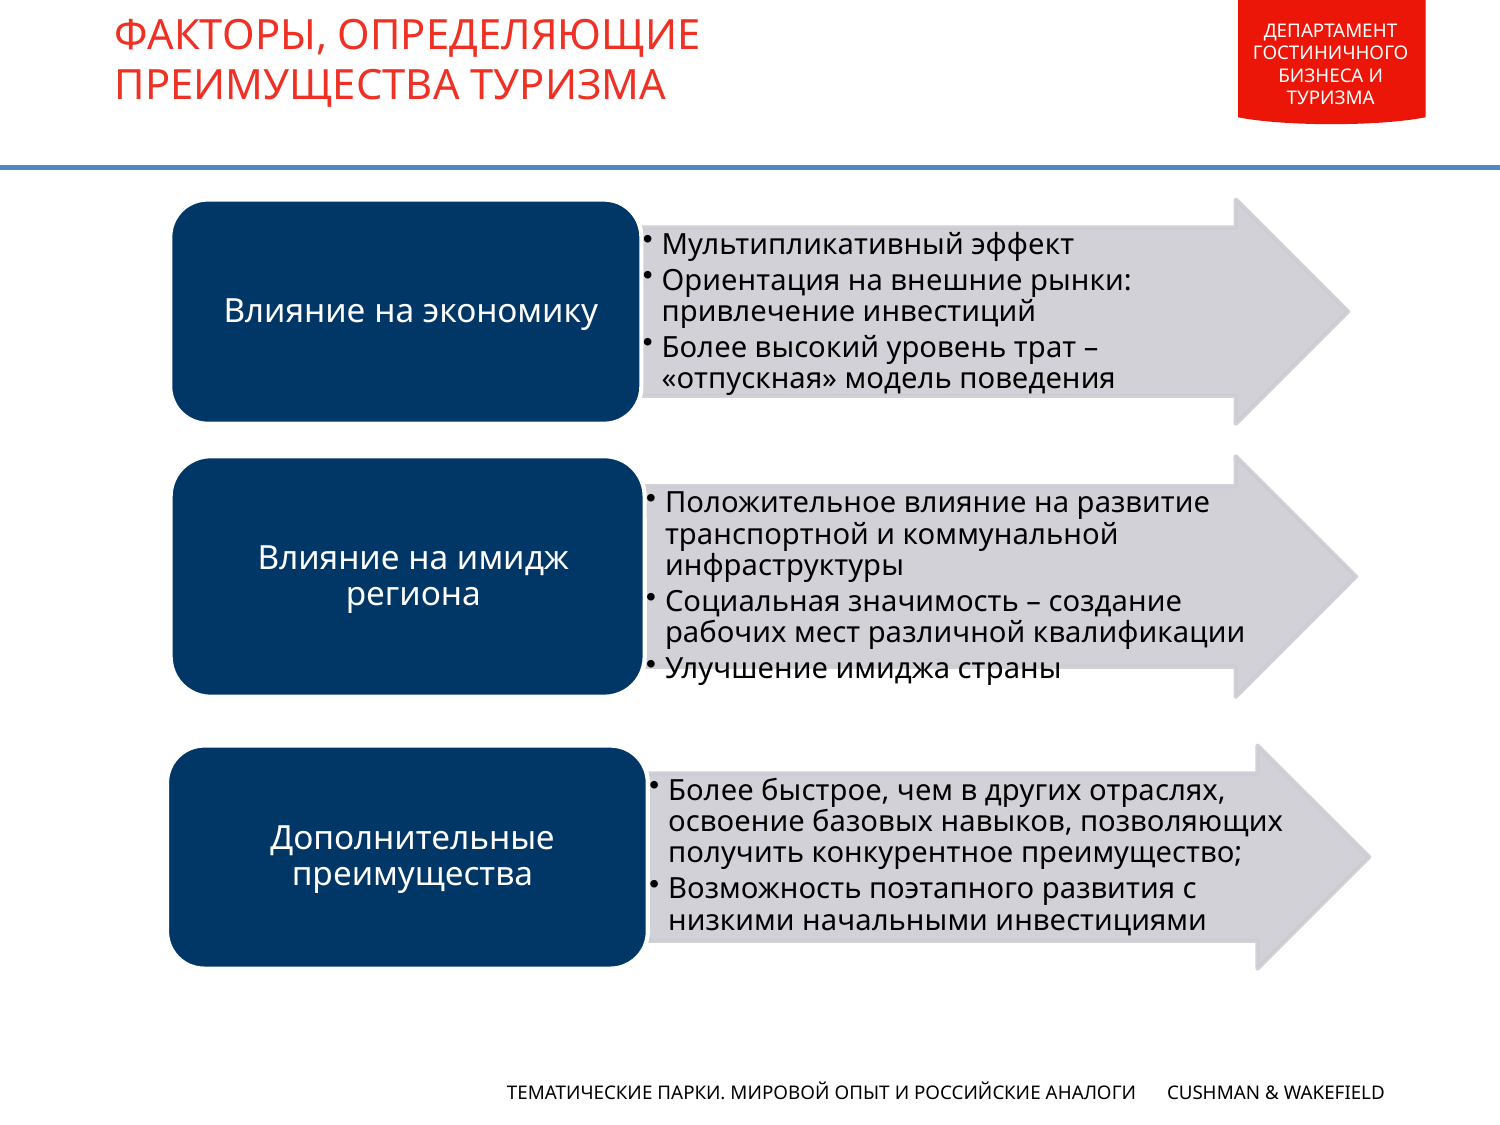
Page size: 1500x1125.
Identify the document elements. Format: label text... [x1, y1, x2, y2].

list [169, 199, 1349, 425]
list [170, 455, 1357, 698]
title ФАКТОРЫ, ОПРЕДЕЛЯЮЩИЕ ПРЕИМУЩЕСТВА ТУРИЗМА [99, 0, 1037, 116]
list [166, 745, 1370, 969]
